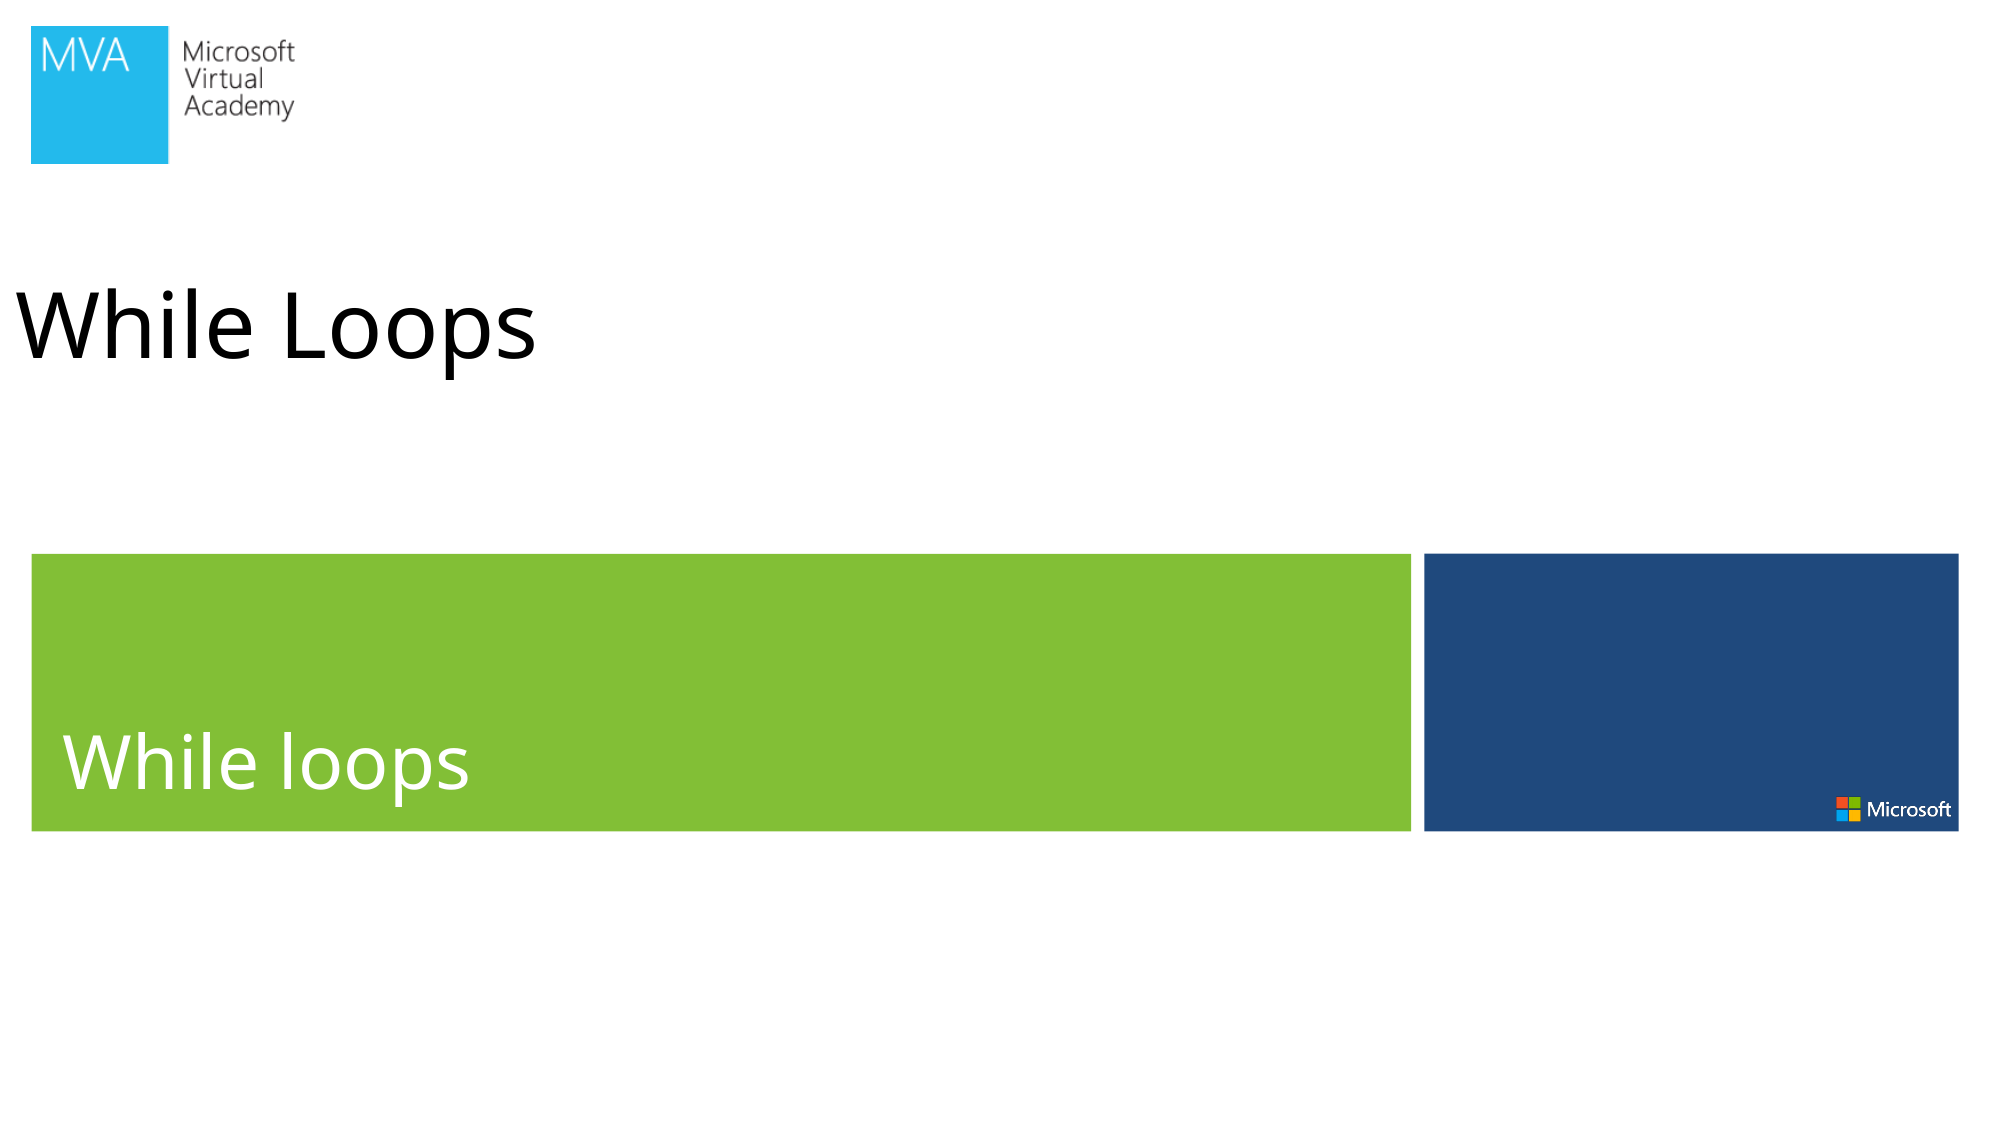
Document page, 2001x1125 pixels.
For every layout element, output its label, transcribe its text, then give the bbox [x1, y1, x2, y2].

picture [31, 26, 374, 164]
picture [1834, 790, 1956, 827]
list While loops [47, 749, 1396, 813]
title While Loops [0, 280, 1725, 749]
